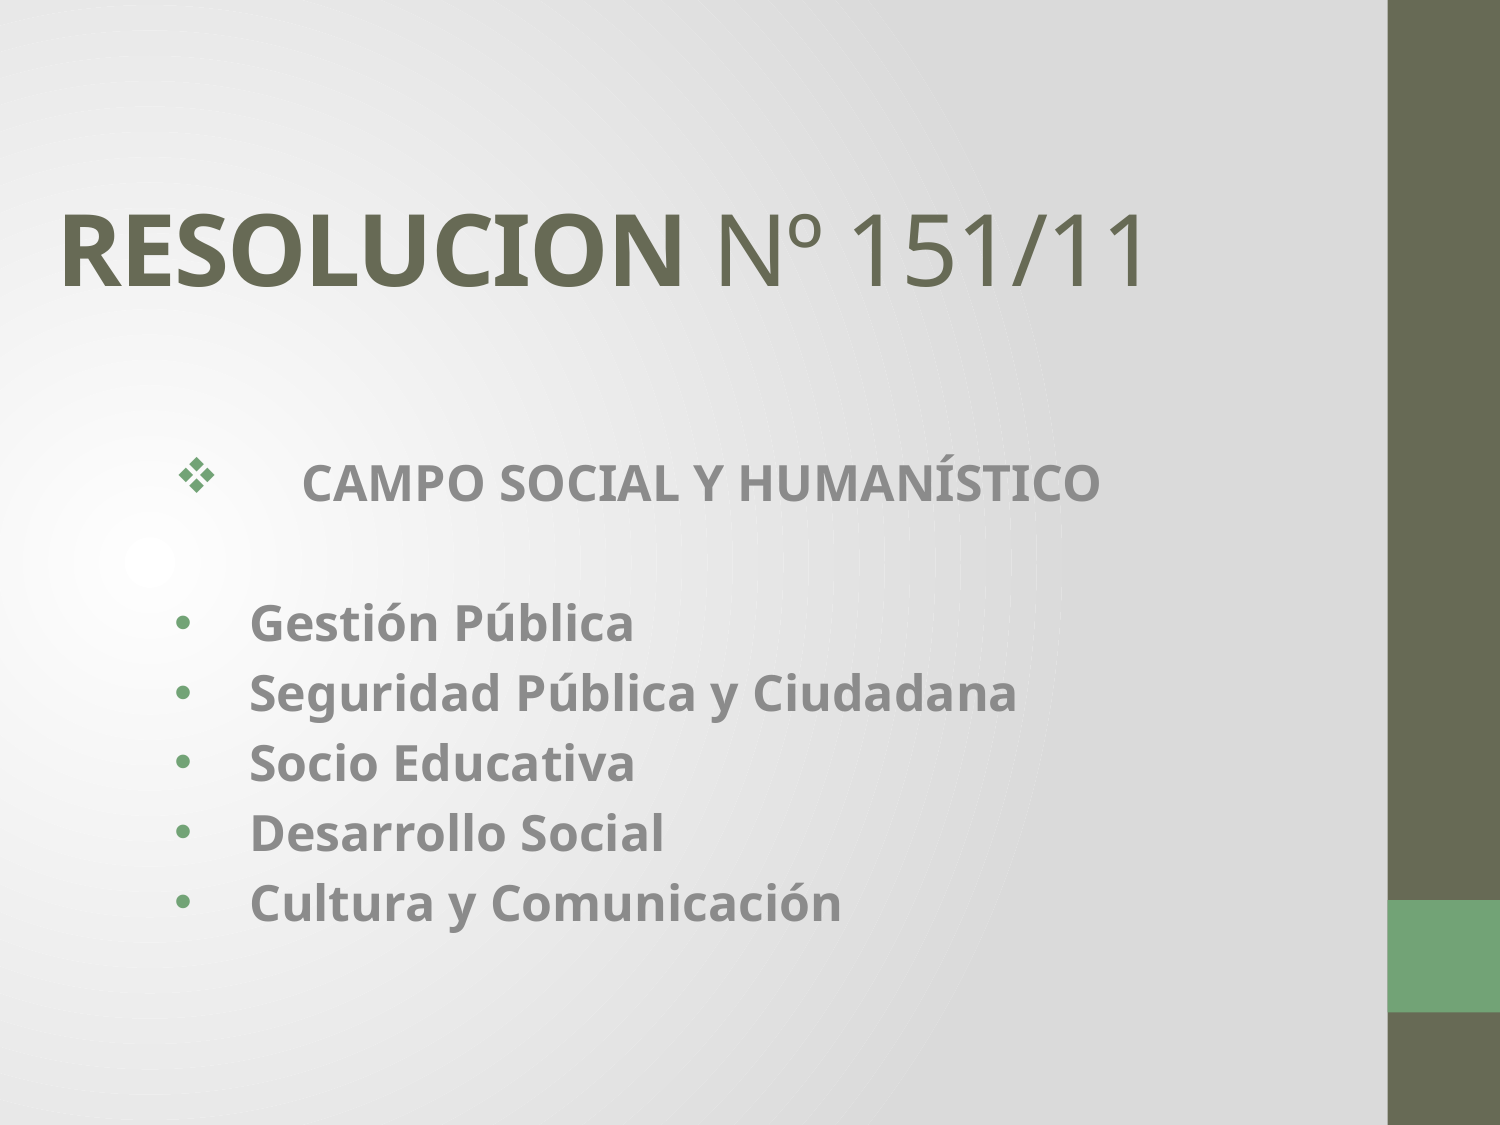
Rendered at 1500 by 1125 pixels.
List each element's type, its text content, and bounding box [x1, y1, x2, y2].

subtitle CAMPO SOCIAL Y HUMANÍSTICO Gestión Pública Seguridad Pública y Ciudadana Socio Educativa Desarrollo Social Cultura y Comunicación [159, 444, 1247, 1035]
title RESOLUCION Nº 151/11 [41, 42, 1388, 315]
